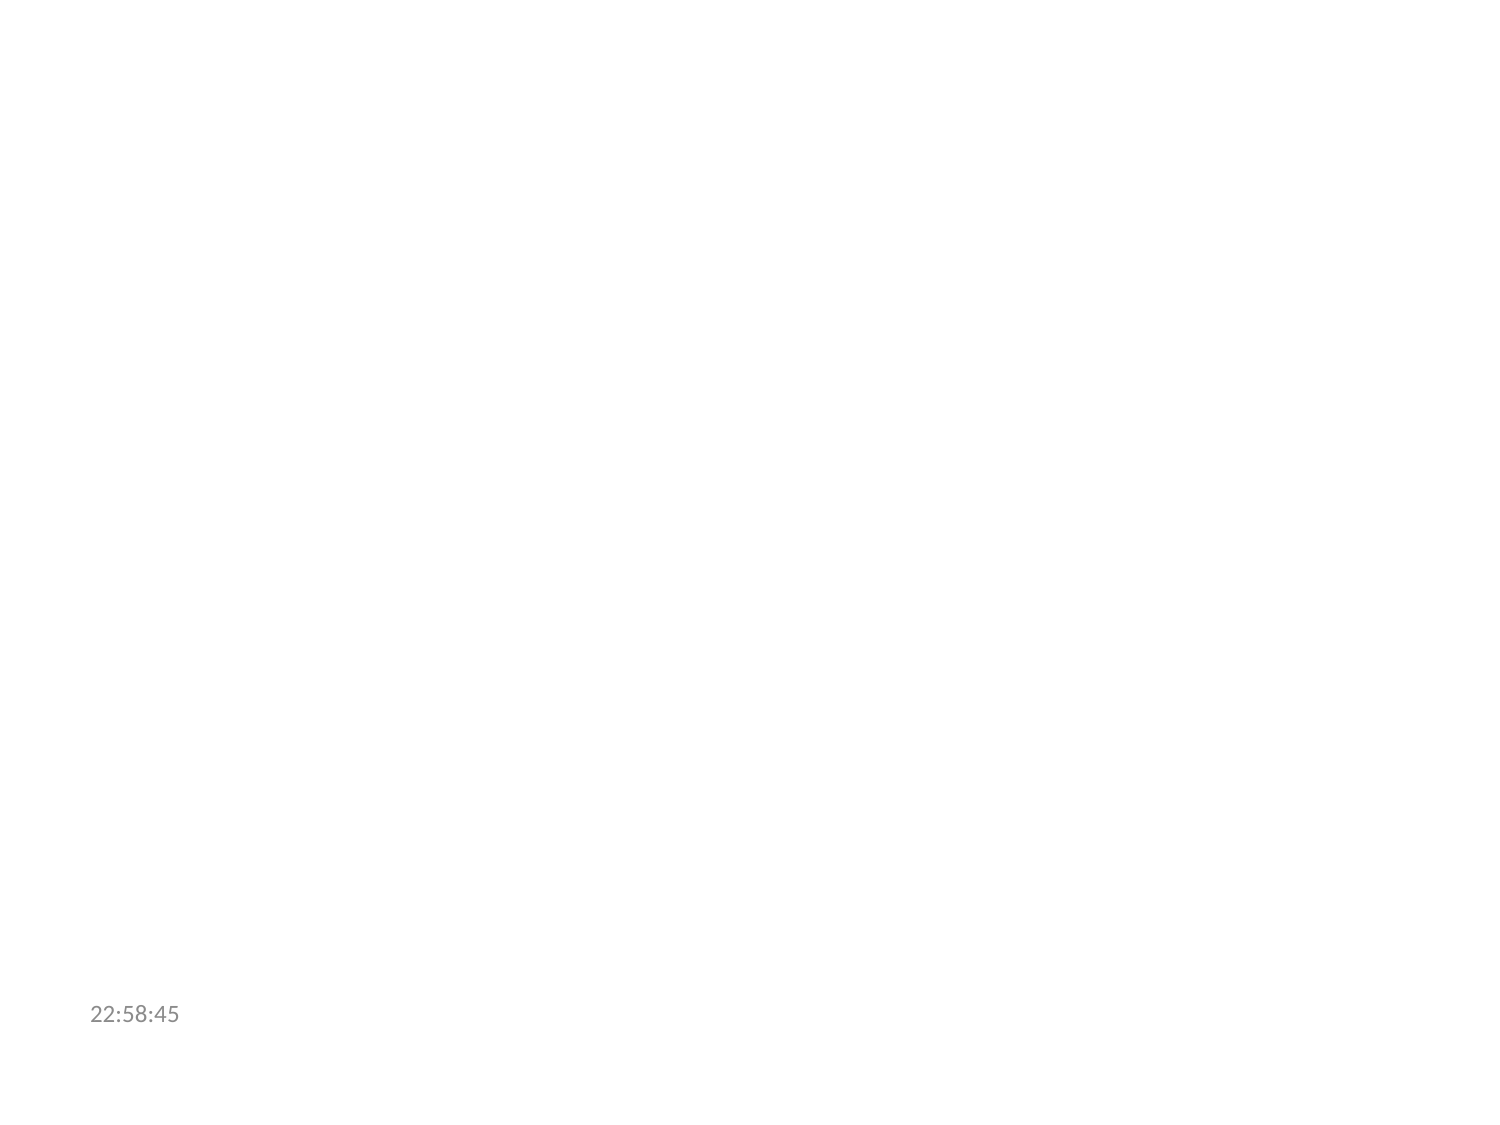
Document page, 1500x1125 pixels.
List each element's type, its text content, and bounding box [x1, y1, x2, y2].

text_box 15:35:09 [75, 982, 425, 1043]
